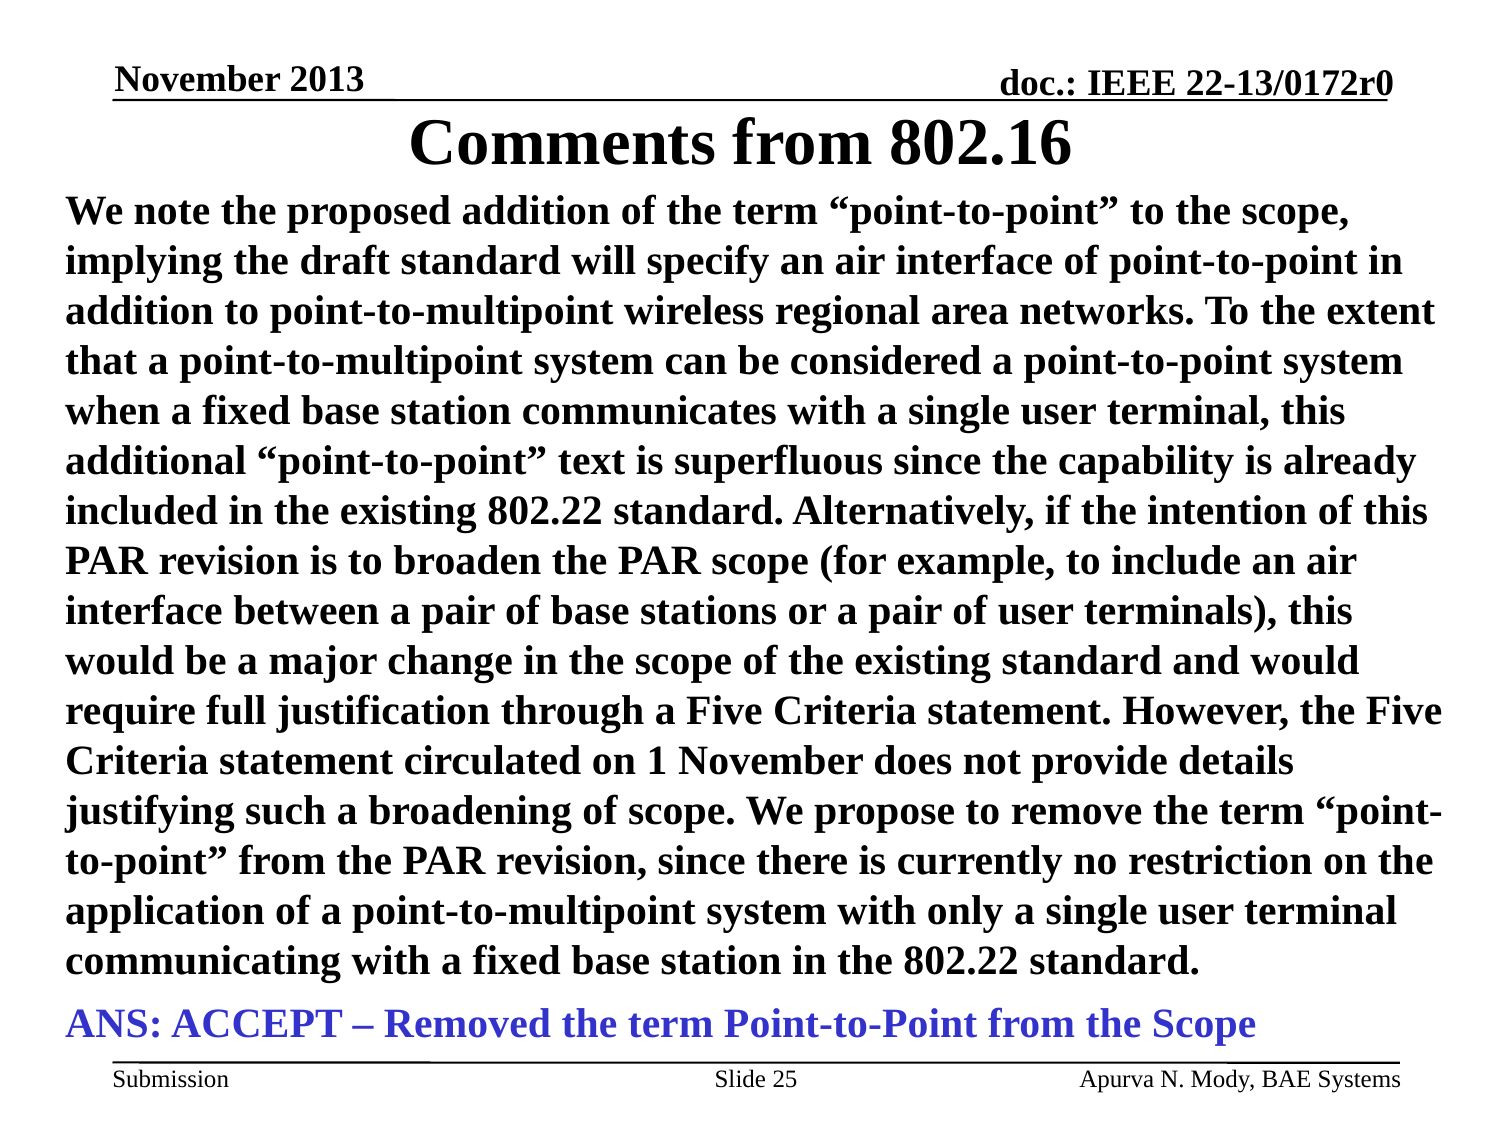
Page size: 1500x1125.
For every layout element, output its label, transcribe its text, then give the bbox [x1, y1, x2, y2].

slide_number Slide 25 [712, 1061, 800, 1123]
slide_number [114, 54, 423, 100]
title Comments from 802.16 [112, 99, 1388, 174]
list We note the proposed addition of the term “point-to-point” to the scope, implying the draft standard will specify an air interface of point-to-point in addition to point-to-multipoint wireless regional area networks. To the extent that a point-to-multipoint system can be considered a point-to-point system when a fixed base station communicates with a single user terminal, this additional “point-to-point” text is superfluous since the capability is already included in the existing 802.22 standard. Alternatively, if the intention of this PAR revision is to broaden the PAR scope (for example, to include an air interface between a pair of base stations or a pair of user terminals), this would be a major change in the scope of the existing standard and would require full justification through a Five Criteria statement. However, the Five Criteria statement circulated on 1 November does not provide details justifying such a broadening of scope. We propose to remove the term “point-to-point” from the PAR revision, since there is currently no restriction on the application of a point-to-multipoint system with only a single user terminal communicating with a fixed base station in the 802.22 standard. ANS: ACCEPT – Removed the term Point-to-Point from the Scope [49, 174, 1463, 1013]
footer Apurva N. Mody, BAE Systems [878, 1061, 1402, 1093]
